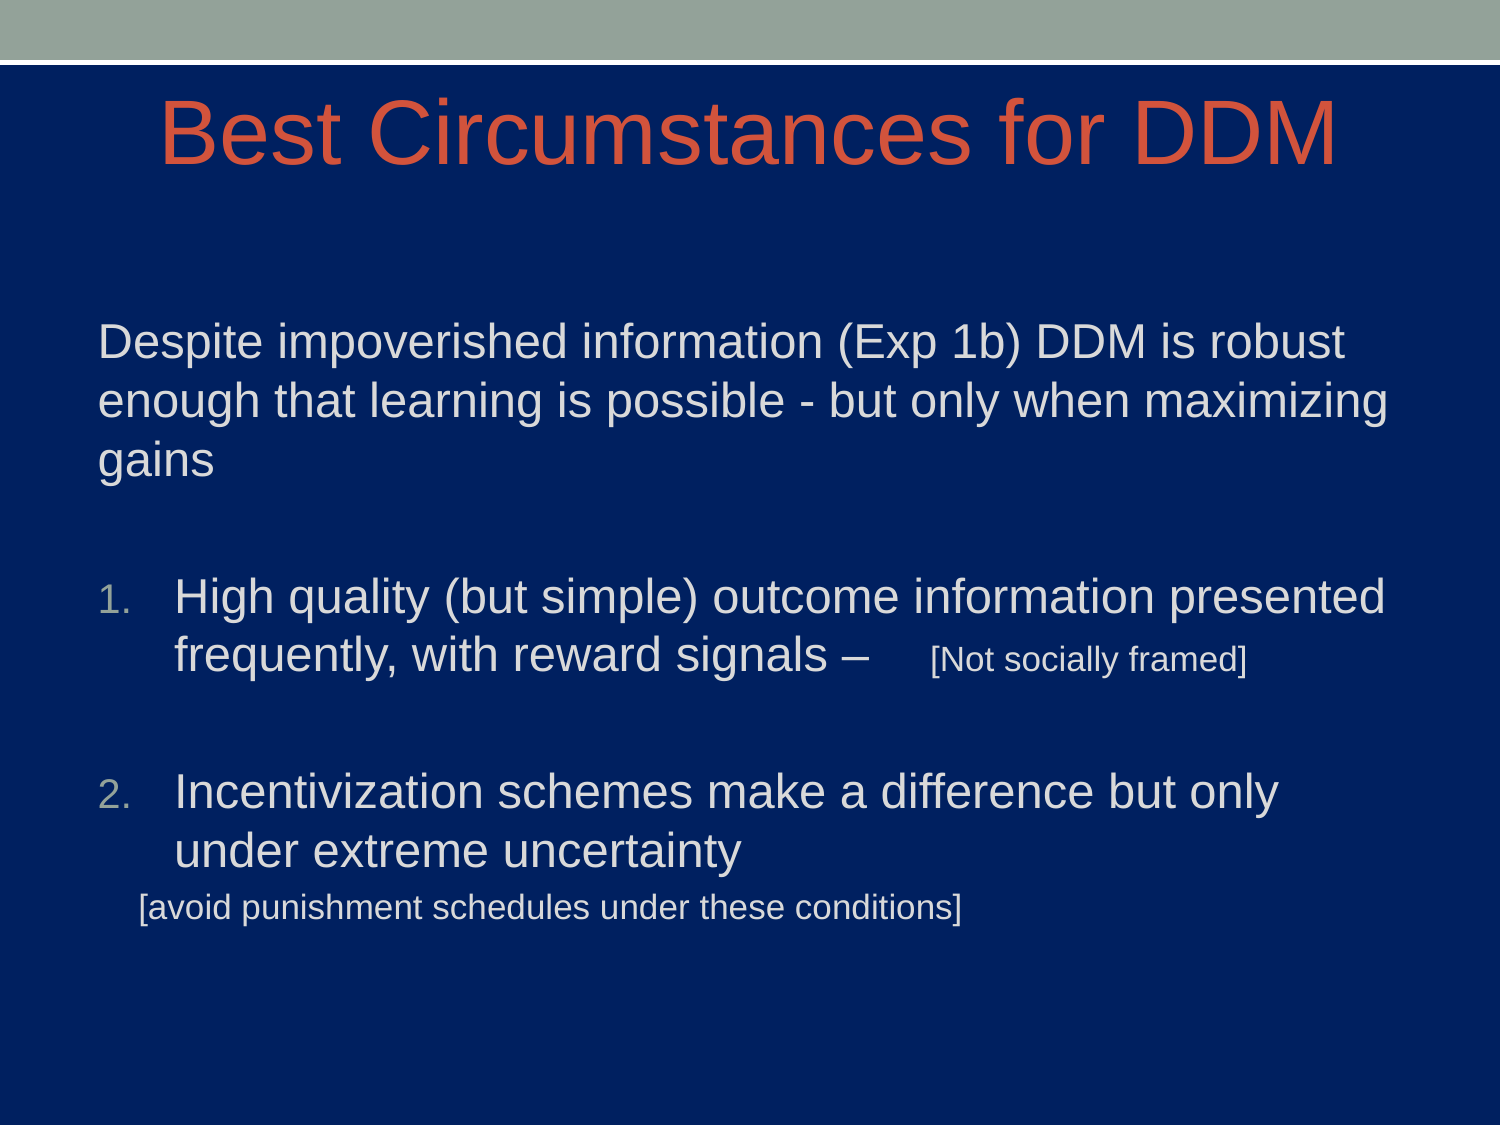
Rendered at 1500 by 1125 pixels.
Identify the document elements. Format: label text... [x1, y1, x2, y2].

text_box Best Circumstances for DDM [0, 65, 1500, 191]
list Despite impoverished information (Exp 1b) DDM is robust enough that learning is possible - but only when maximizing gains High quality (but simple) outcome information presented frequently, with reward signals – [Not socially framed] Incentivization schemes make a difference but only under extreme uncertainty [avoid punishment schedules under these conditions] [82, 302, 1418, 965]
